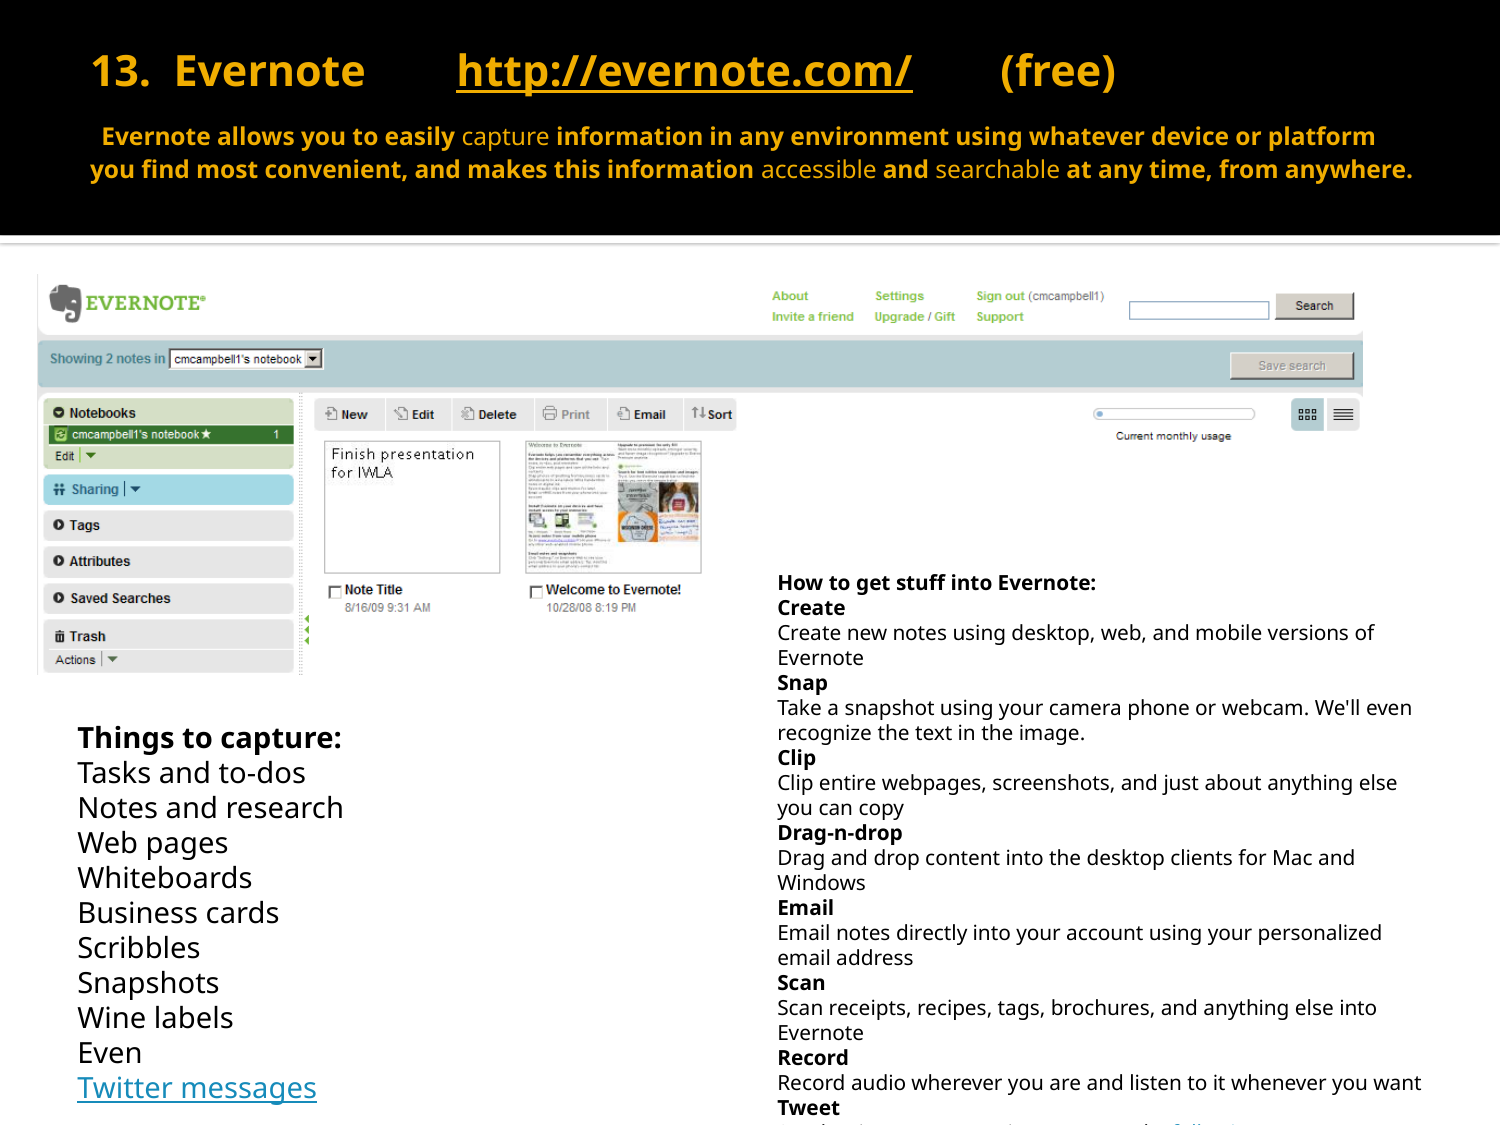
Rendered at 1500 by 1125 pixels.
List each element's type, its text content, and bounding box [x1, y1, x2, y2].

title 13. Evernote http://evernote.com/ (free) Evernote allows you to easily capture information in any environment using whatever device or platform you find most convenient, and makes this information accessible and searchable at any time, from anywhere. [75, 25, 1425, 231]
text_box How to get stuff into Evernote: Create Create new notes using desktop, web, and mobile versions of Evernote Snap Take a snapshot using your camera phone or webcam. We'll even recognize the text in the image. Clip Clip entire webpages, screenshots, and just about anything else you can copy Drag-n-drop Drag and drop content into the desktop clients for Mac and Windows Email Email notes directly into your account using your personalized email address Scan Scan receipts, recipes, tags, brochures, and anything else into Evernote Record Record audio wherever you are and listen to it whenever you want Tweet Send Twitter messages into Evernote by following @myEN [762, 562, 1450, 1125]
picture [37, 274, 1363, 675]
text_box Things to capture: Tasks and to-dos Notes and research Web pages Whiteboards Business cards Scribbles Snapshots Wine labels Even Twitter messages [62, 712, 388, 1117]
